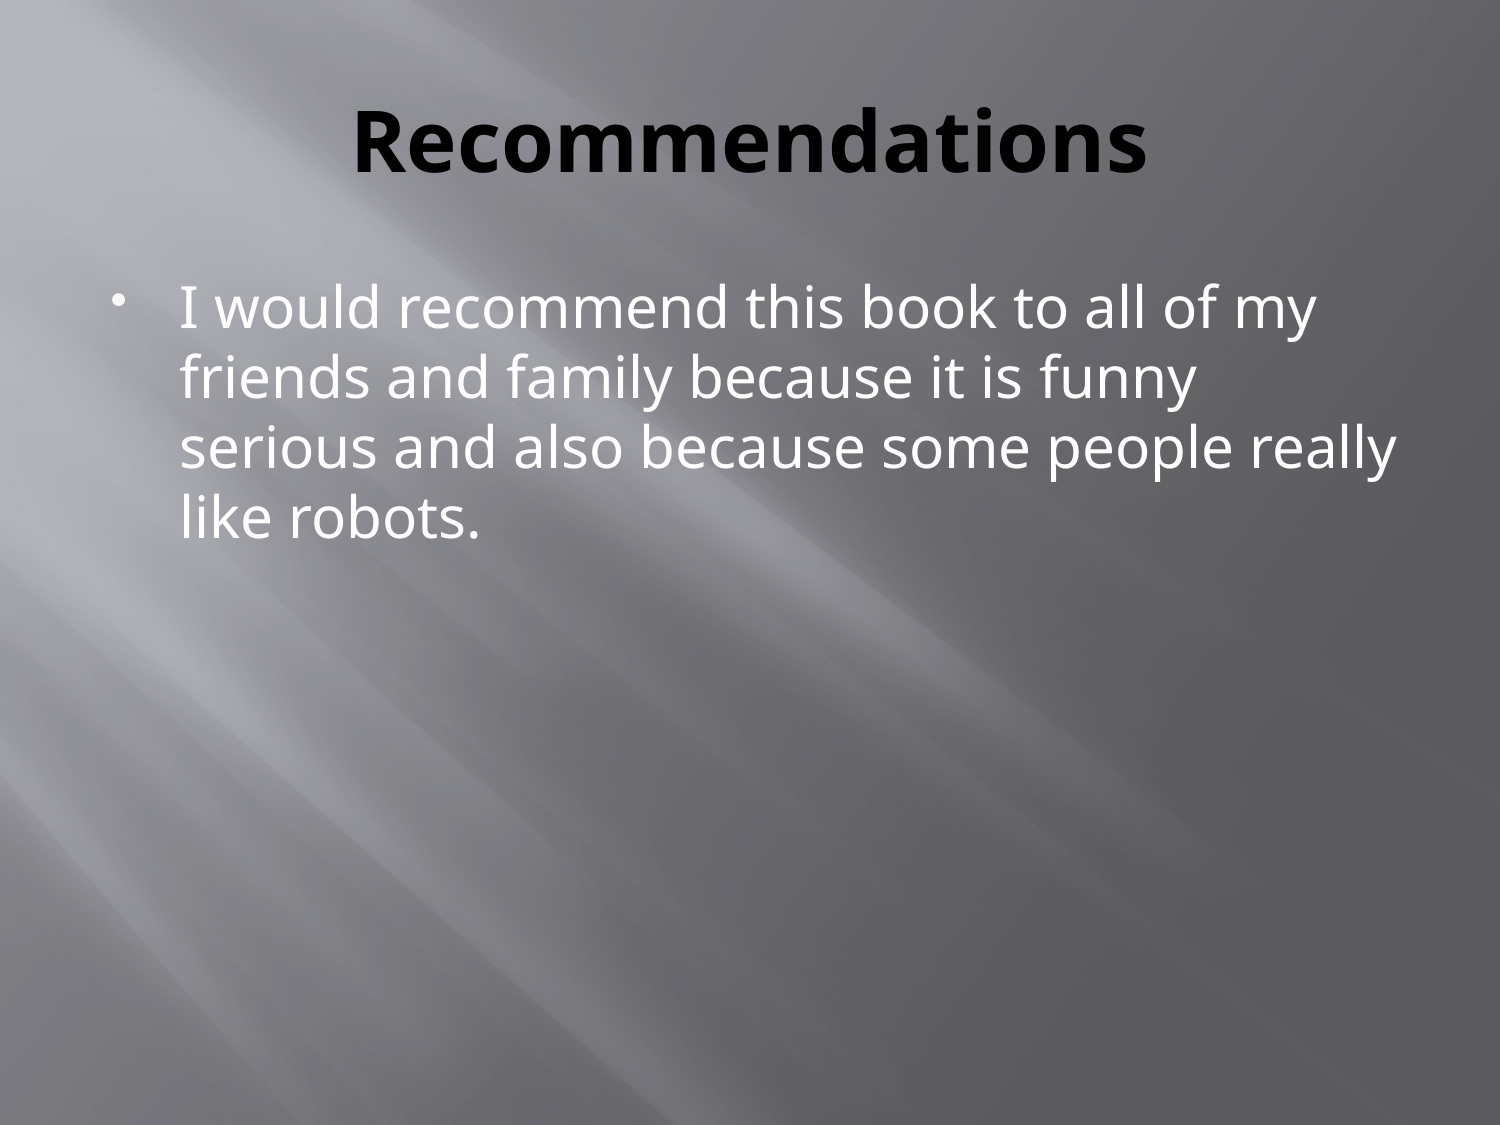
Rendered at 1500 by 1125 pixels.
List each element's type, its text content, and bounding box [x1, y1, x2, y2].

list I would recommend this book to all of my friends and family because it is funny serious and also because some people really like robots. [75, 262, 1425, 1035]
title Recommendations [75, 45, 1425, 233]
